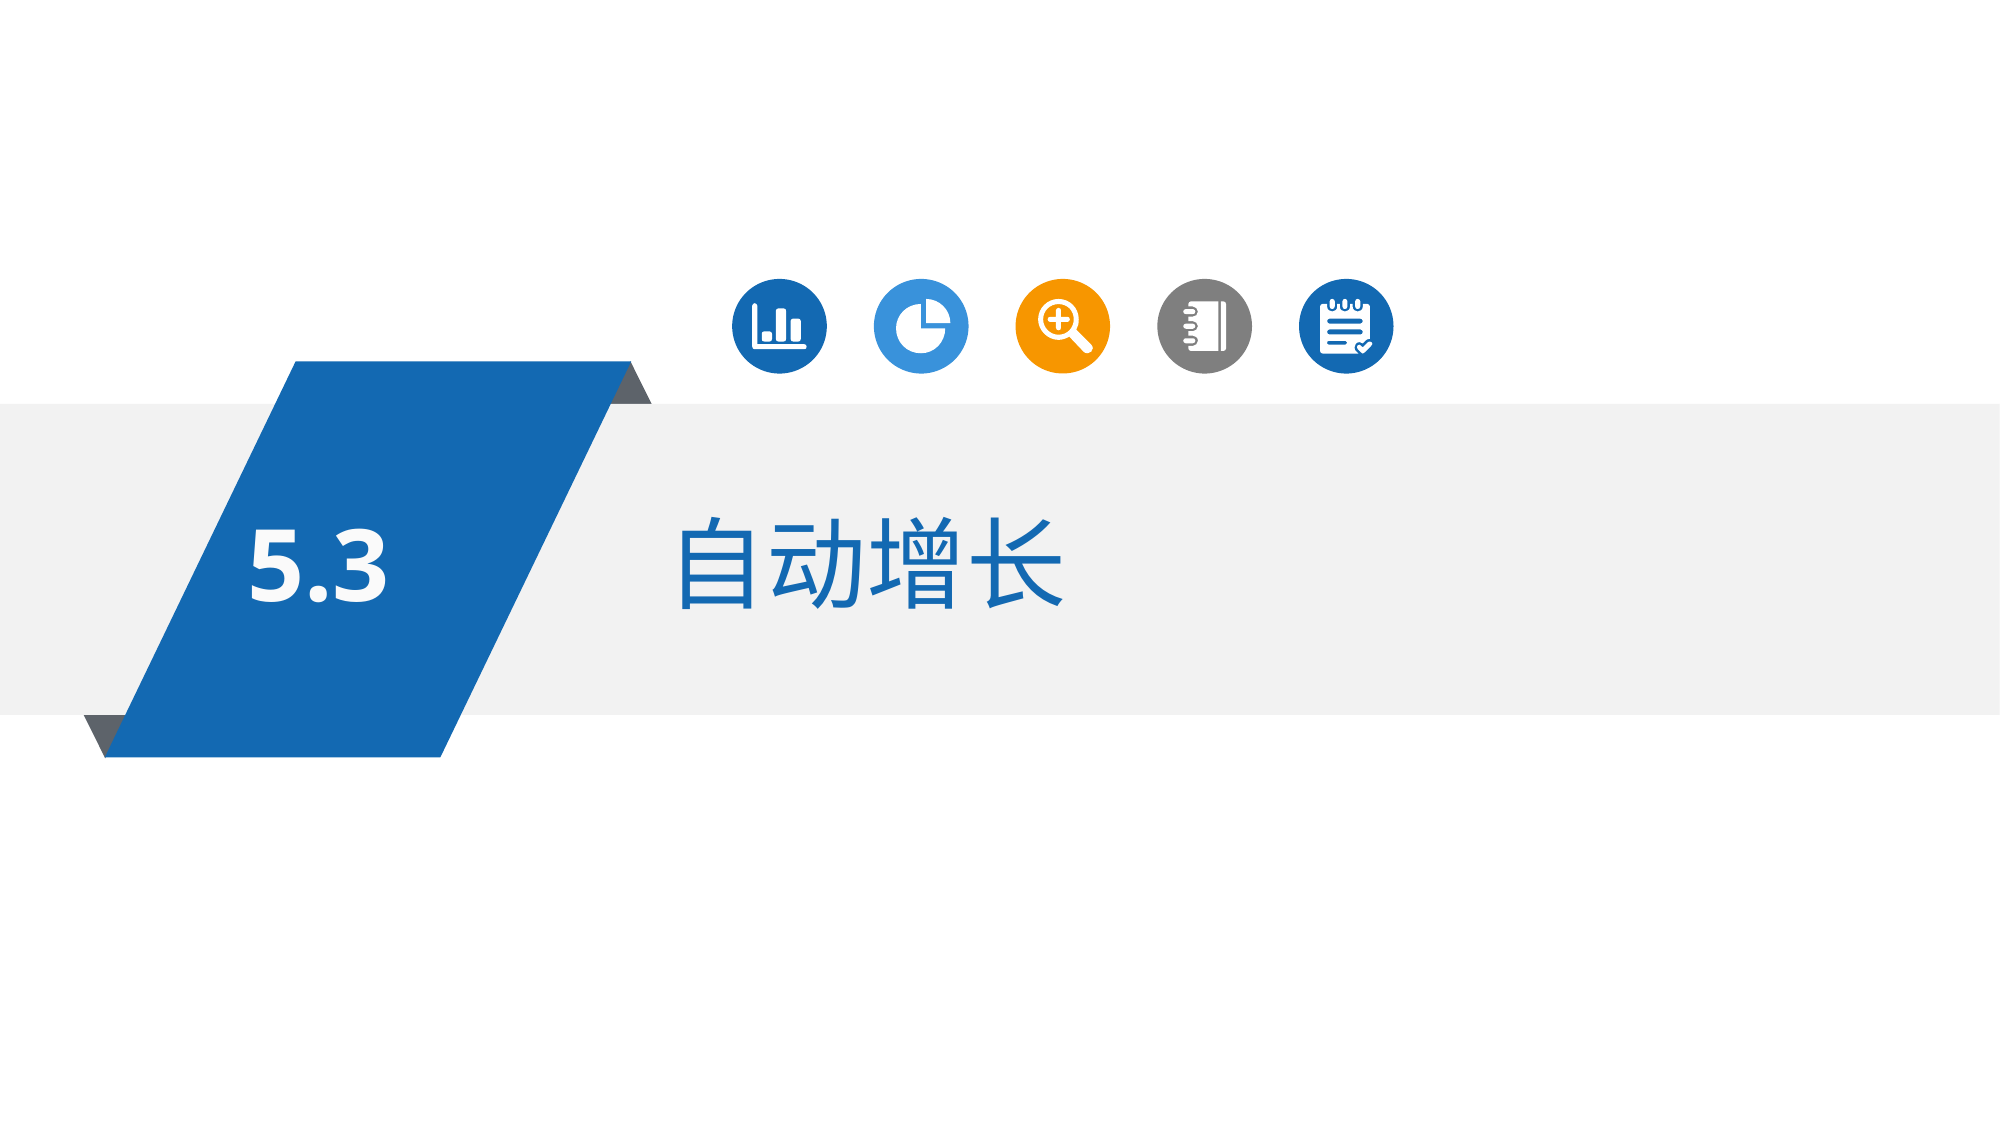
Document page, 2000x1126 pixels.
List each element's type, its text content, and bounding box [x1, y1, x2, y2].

text_box 5.3 [232, 494, 517, 630]
text_box 自动增长 [651, 494, 1612, 630]
